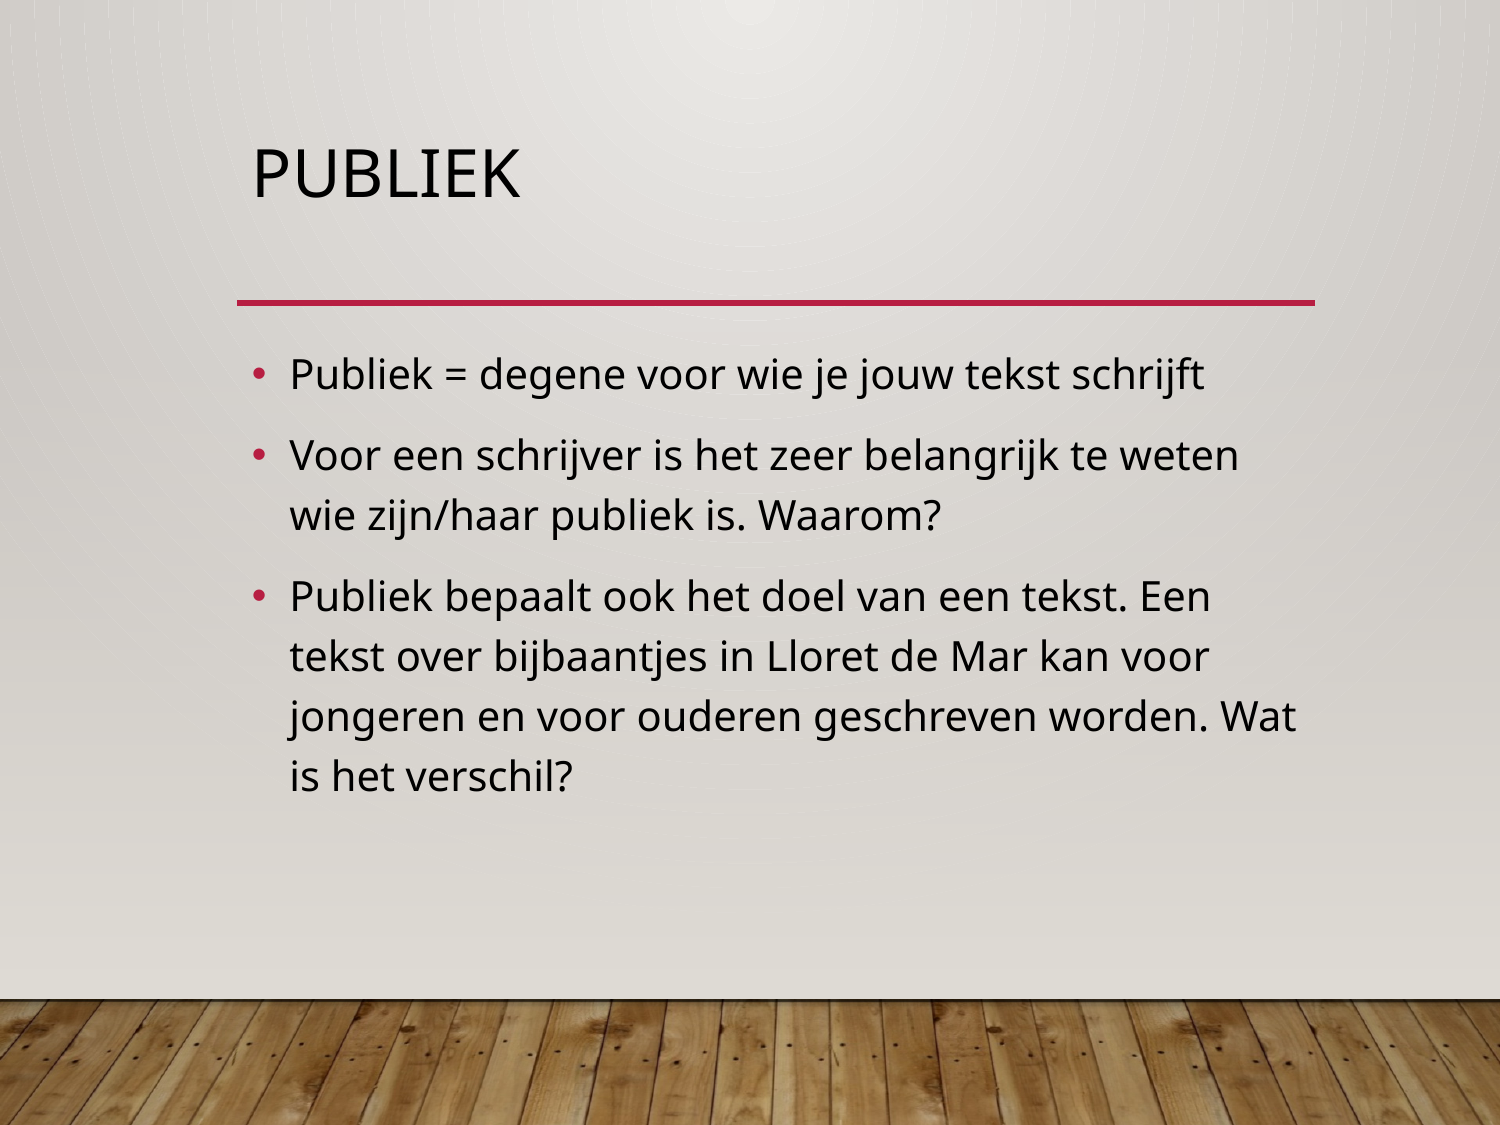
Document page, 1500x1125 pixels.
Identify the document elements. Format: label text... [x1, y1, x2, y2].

title Publiek [236, 131, 1315, 305]
list Publiek = degene voor wie je jouw tekst schrijft Voor een schrijver is het zeer belangrijk te weten wie zijn/haar publiek is. Waarom? Publiek bepaalt ook het doel van een tekst. Een tekst over bijbaantjes in Lloret de Mar kan voor jongeren en voor ouderen geschreven worden. Wat is het verschil? [236, 330, 1315, 897]
picture [0, 999, 1500, 1125]
